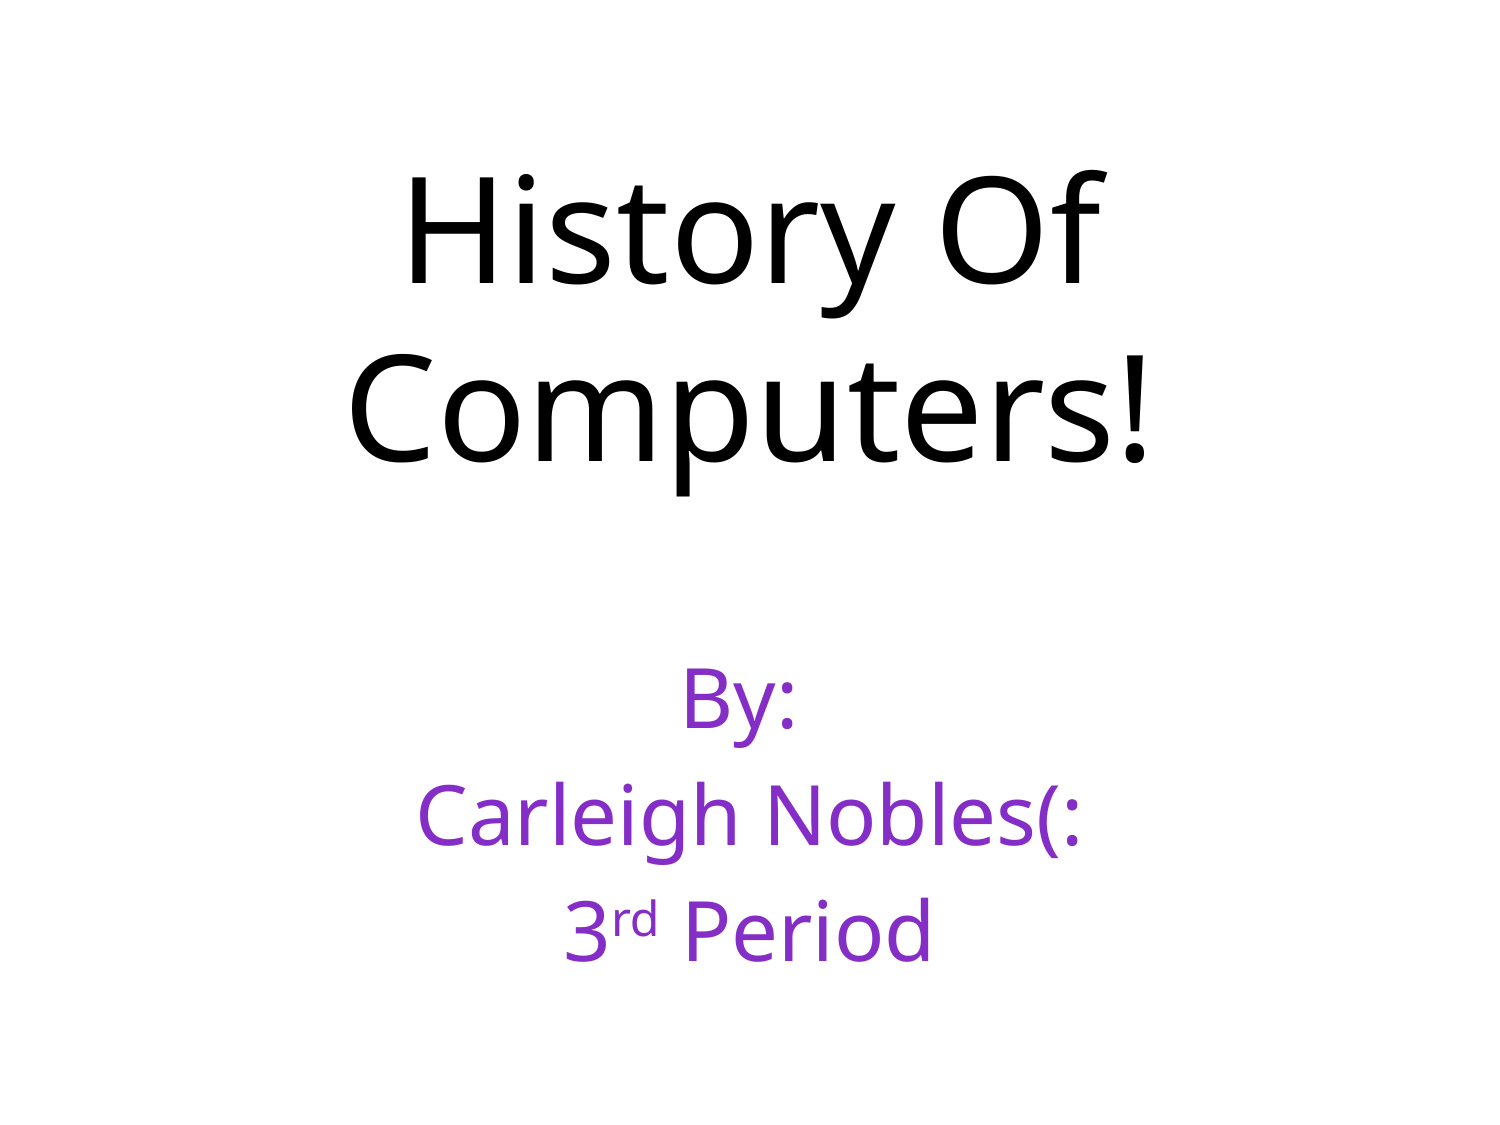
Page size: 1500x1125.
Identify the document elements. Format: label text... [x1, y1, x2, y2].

title History Of Computers! [0, 97, 1500, 530]
subtitle By: Carleigh Nobles(: 3rd Period [225, 637, 1275, 1022]
